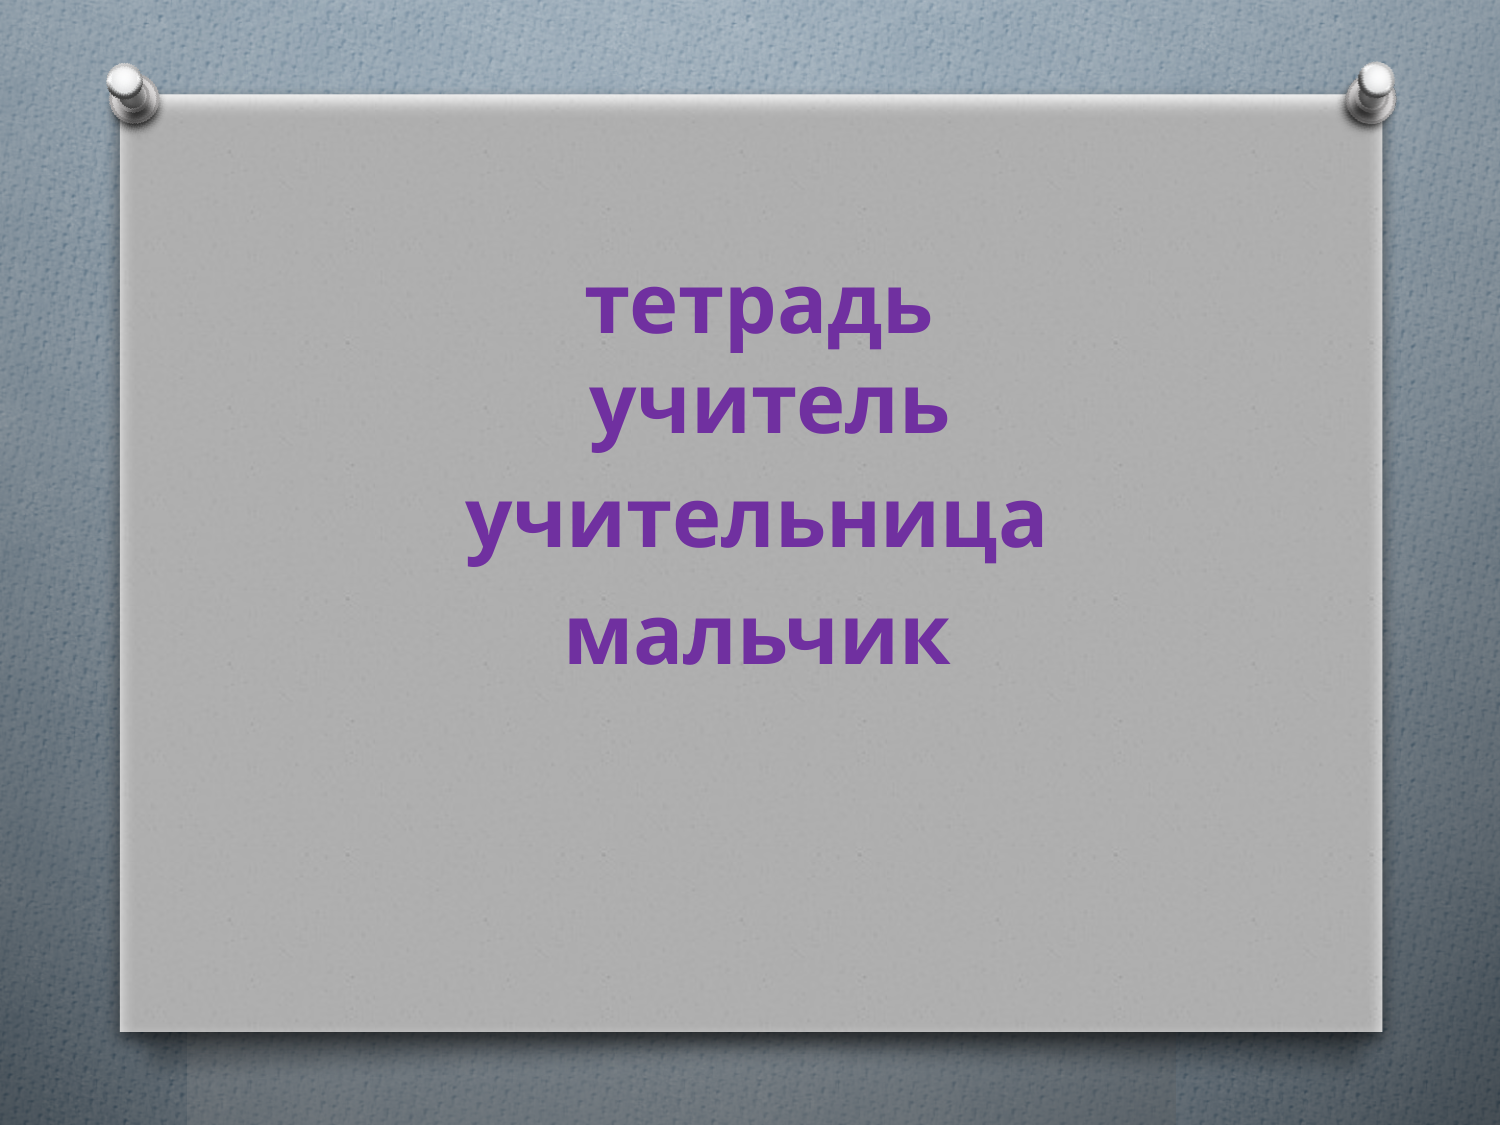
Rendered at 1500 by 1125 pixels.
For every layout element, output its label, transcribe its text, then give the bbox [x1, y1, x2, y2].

list учительница мальчик [246, 457, 1269, 672]
title тетрадь учитель [246, 234, 1272, 458]
picture [75, 29, 198, 153]
picture [1317, 35, 1439, 156]
